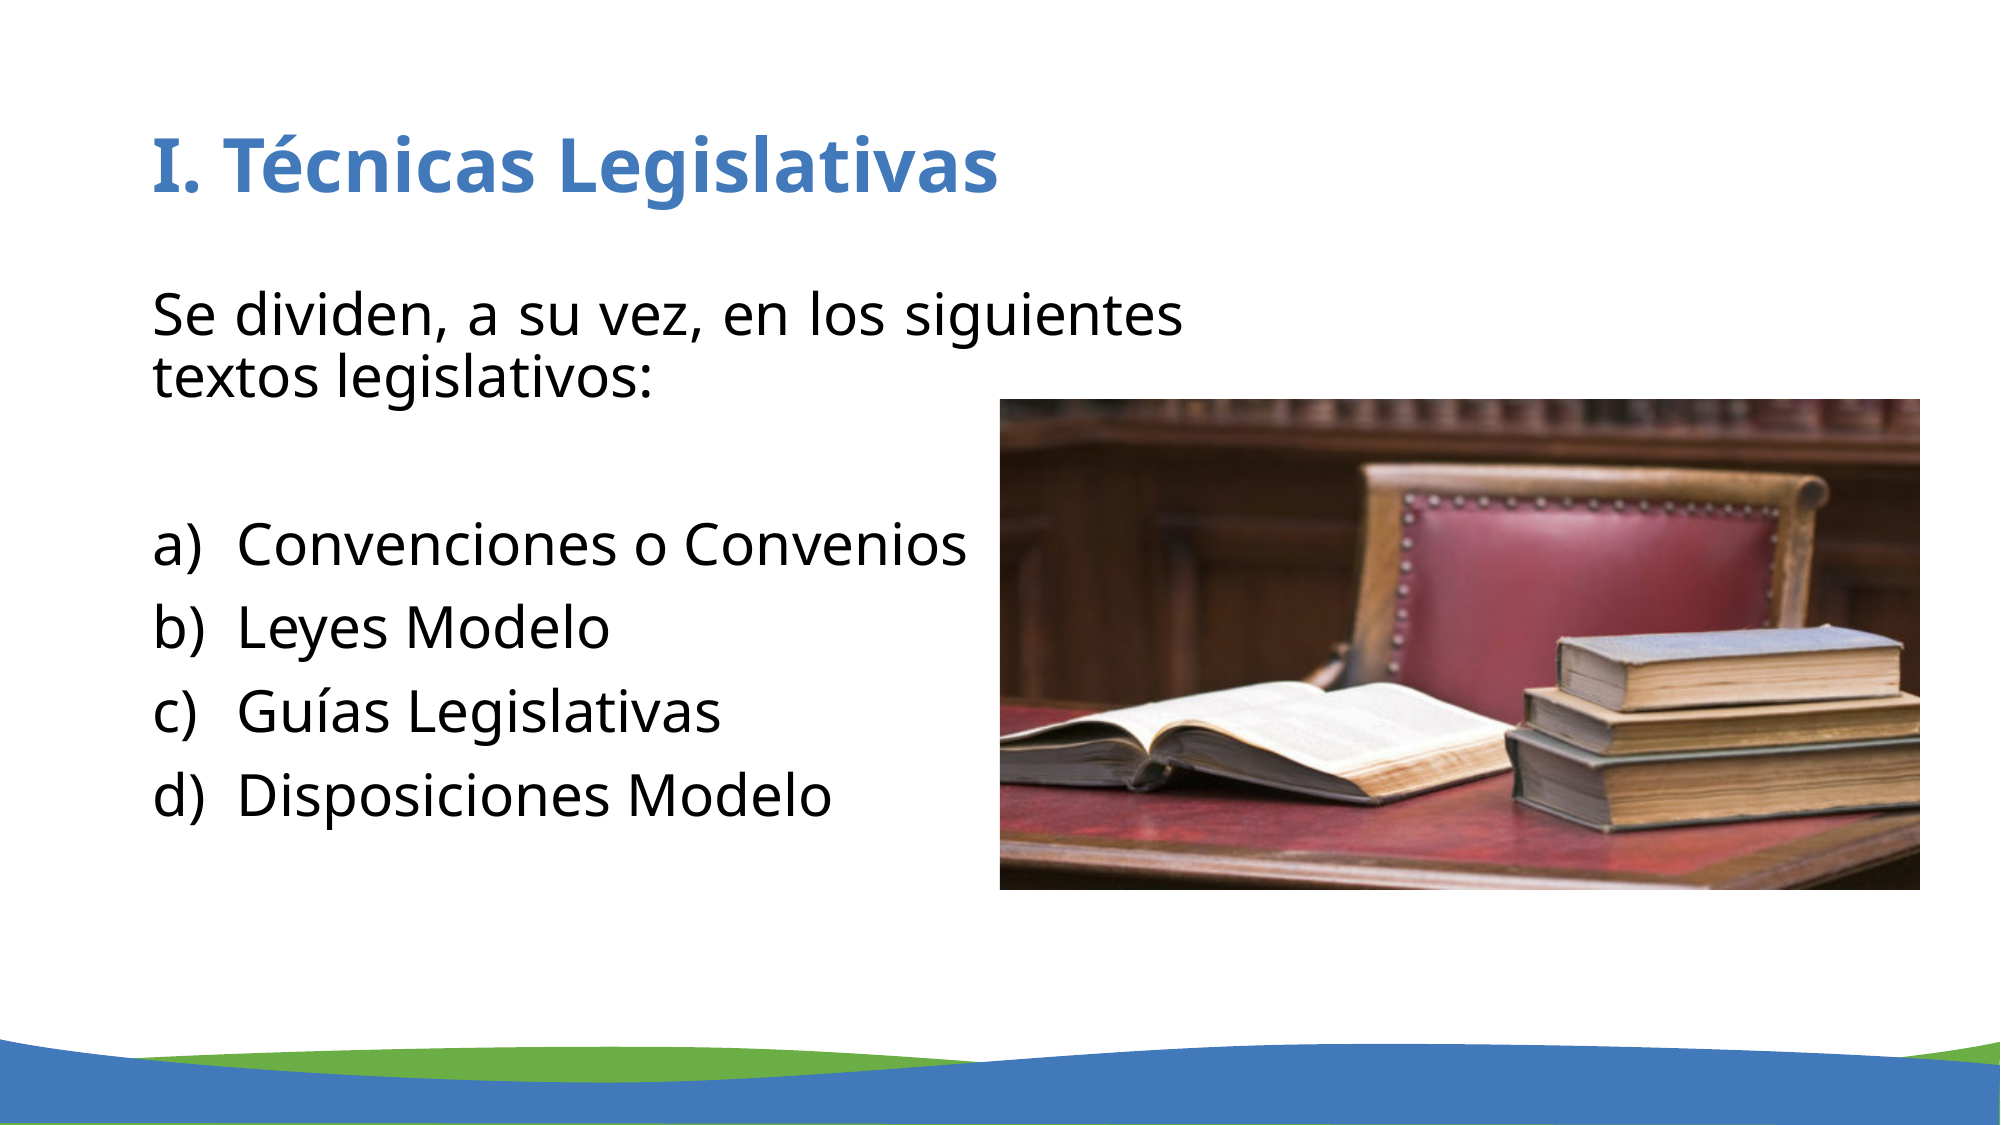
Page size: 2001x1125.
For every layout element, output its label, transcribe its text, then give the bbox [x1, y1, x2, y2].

list Se dividen, a su vez, en los siguientes textos legislativos: Convenciones o Convenios Leyes Modelo Guías Legislativas Disposiciones Modelo [137, 277, 1200, 1014]
title I. Técnicas Legislativas [137, 59, 1863, 278]
picture [999, 399, 1920, 890]
